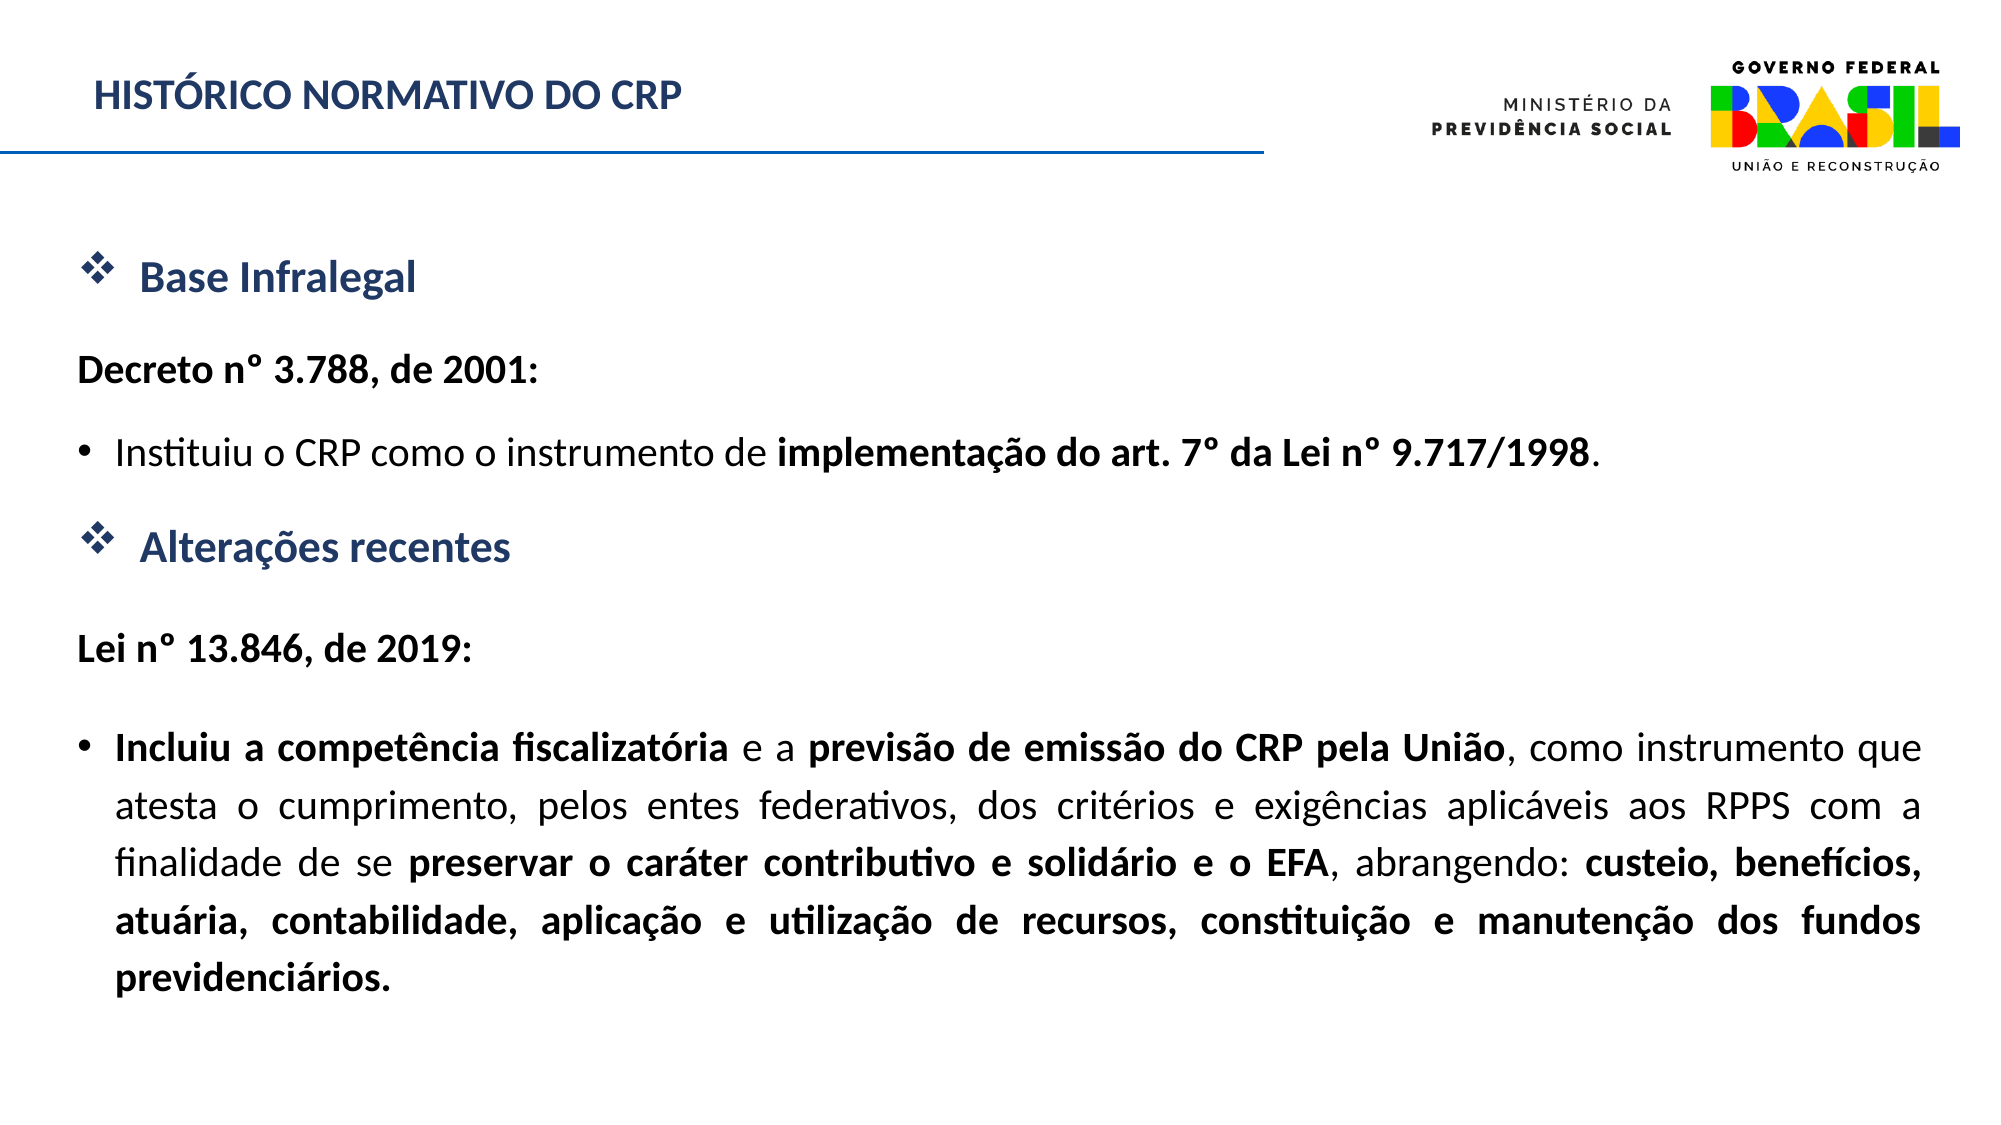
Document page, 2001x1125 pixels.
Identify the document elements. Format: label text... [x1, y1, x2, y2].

picture [1431, 61, 1960, 173]
list Base Infralegal Decreto nº 3.788, de 2001: Instituiu o CRP como o instrumento de implementação do art. 7º da Lei nº 9.717/1998. Alterações recentes Lei nº 13.846, de 2019: Incluiu a competência fiscalizatória e a previsão de emissão do CRP pela União, como instrumento que atesta o cumprimento, pelos entes federativos, dos critérios e exigências aplicáveis aos RPPS com a finalidade de se preservar o caráter contributivo e solidário e o EFA, abrangendo: custeio, benefícios, atuária, contabilidade, aplicação e utilização de recursos, constituição e manutenção dos fundos previdenciários. [62, 230, 1938, 895]
text_box HISTÓRICO normativo DO CRP [0, 32, 777, 144]
